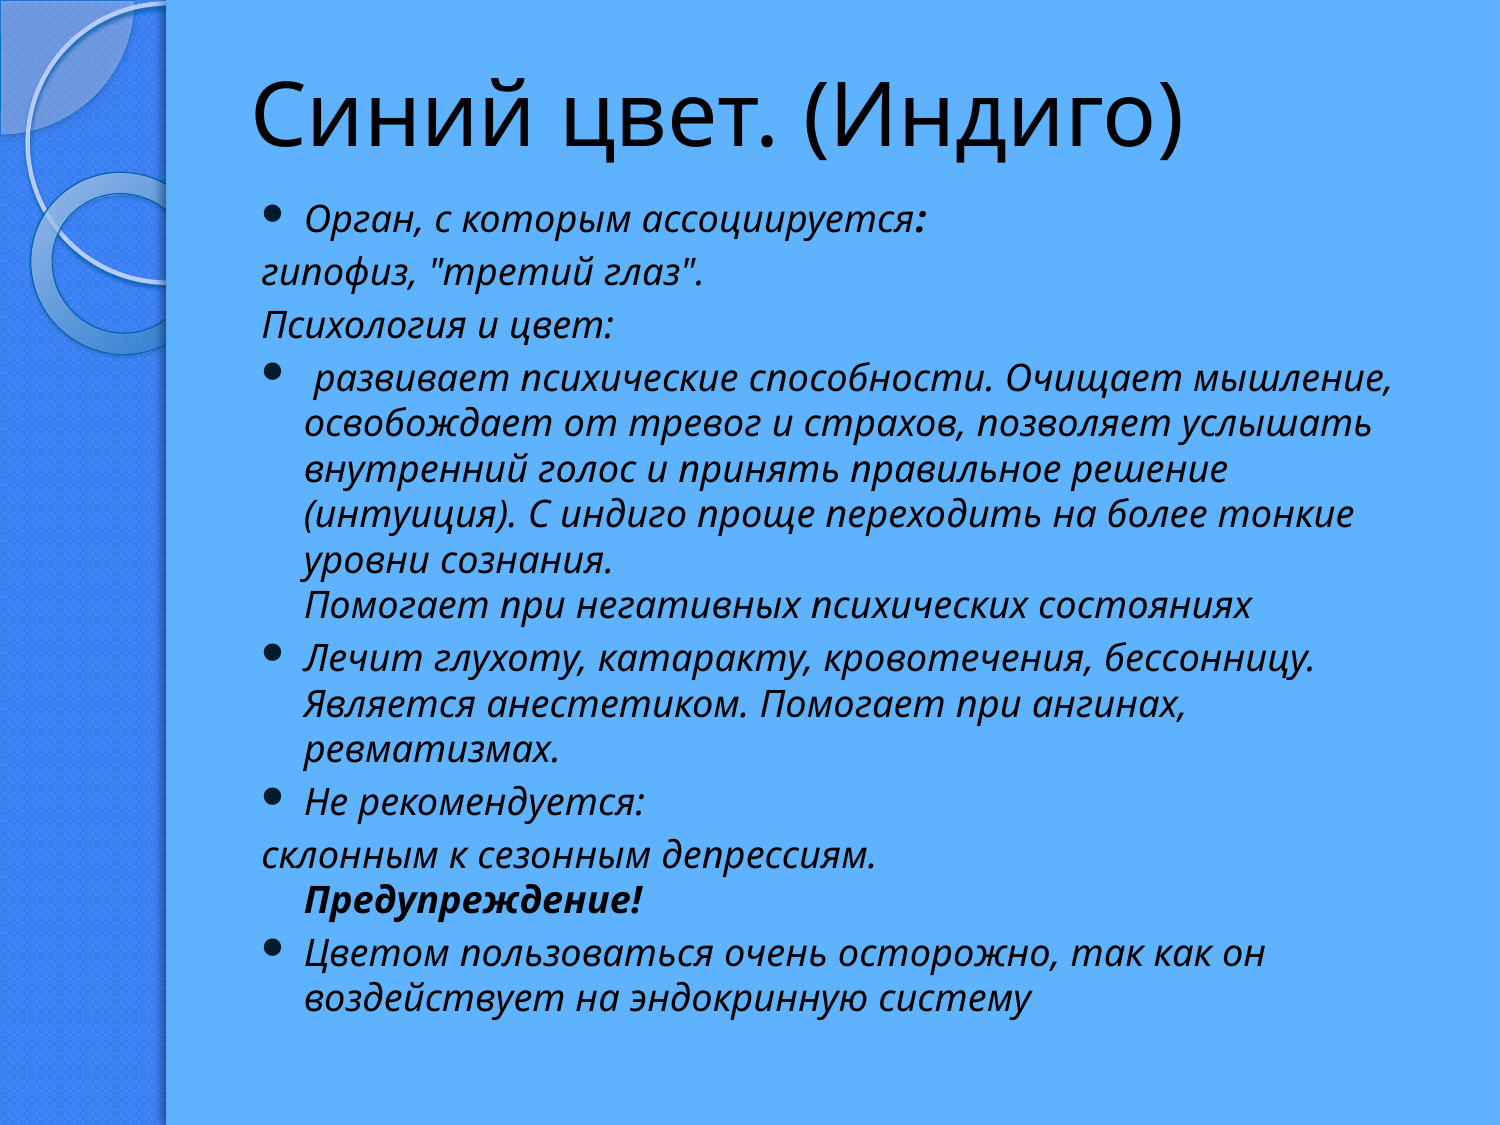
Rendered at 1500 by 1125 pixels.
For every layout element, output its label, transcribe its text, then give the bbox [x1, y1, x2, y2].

list Орган, с которым ассоциируется: гипофиз, "третий глаз". Психология и цвет: развивает психические способности. Очищает мышление, освобождает от тревог и страхов, позволяет услышать внутренний голос и принять правильное решение (интуиция). С индиго проще переходить на более тонкие уровни сознания. Помогает при негативных психических состояниях Лечит глухоту, катаракту, кровотечения, бессонницу. Является анестетиком. Помогает при ангинах, ревматизмах. Не рекомендуется: склонным к сезонным депрессиям. Предупреждение! Цветом пользоваться очень осторожно, так как он воздействует на эндокринную систему [234, 187, 1465, 1032]
title Синий цвет. (Индиго) [235, 45, 1466, 176]
